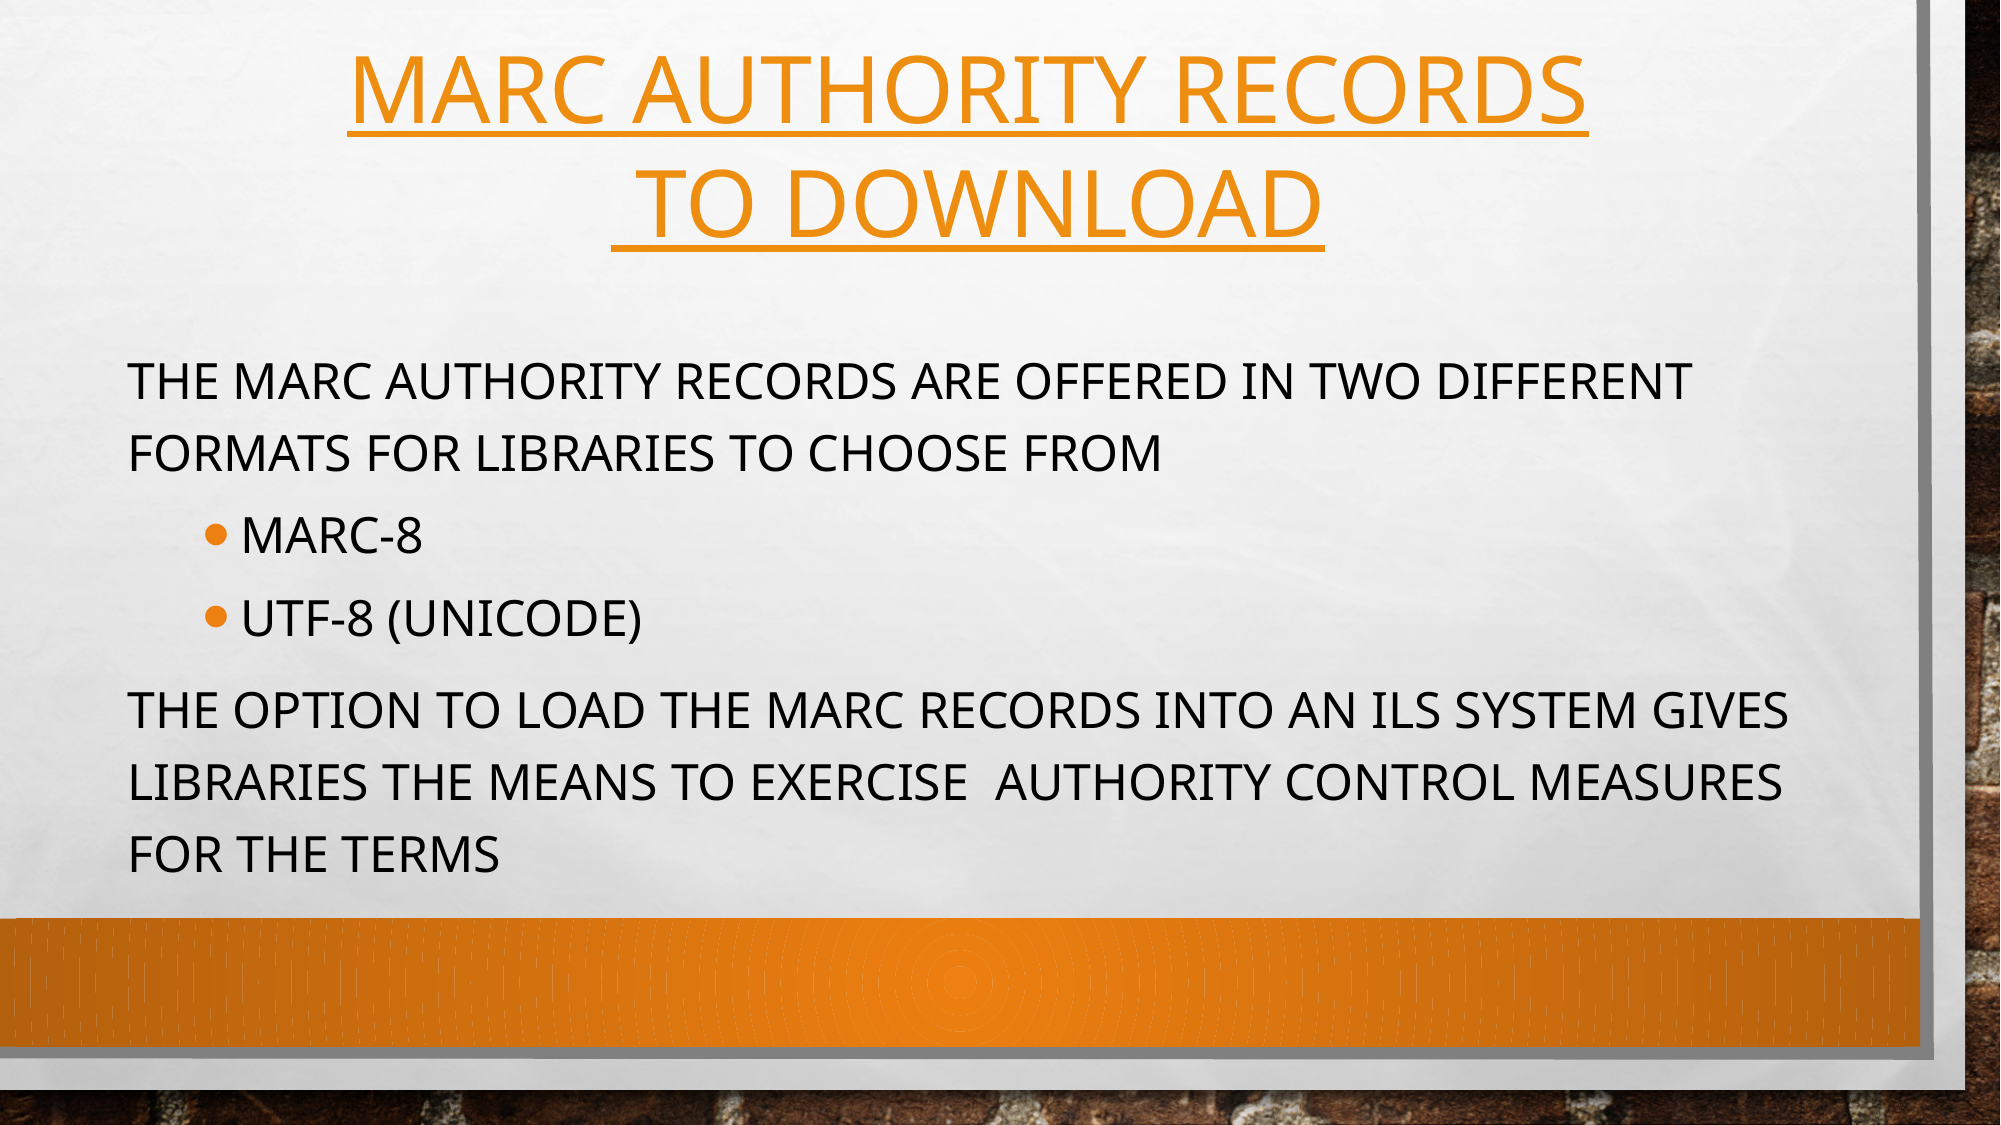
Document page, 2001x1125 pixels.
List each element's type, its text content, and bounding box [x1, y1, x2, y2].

picture [0, 0, 2000, 1125]
list THE MARC AUTHORITY RECORDS ARE OFFERED IN TWO DIFFERENT FORMATS FOR LIBRARIES TO CHOOSE FROM Marc-8 Utf-8 (uNICODE) the option to load the marc records into an ils system gives libraries the means to exercise authority control measures for the terms [112, 338, 1818, 882]
title MARC Authority Records to download [115, 24, 1822, 269]
